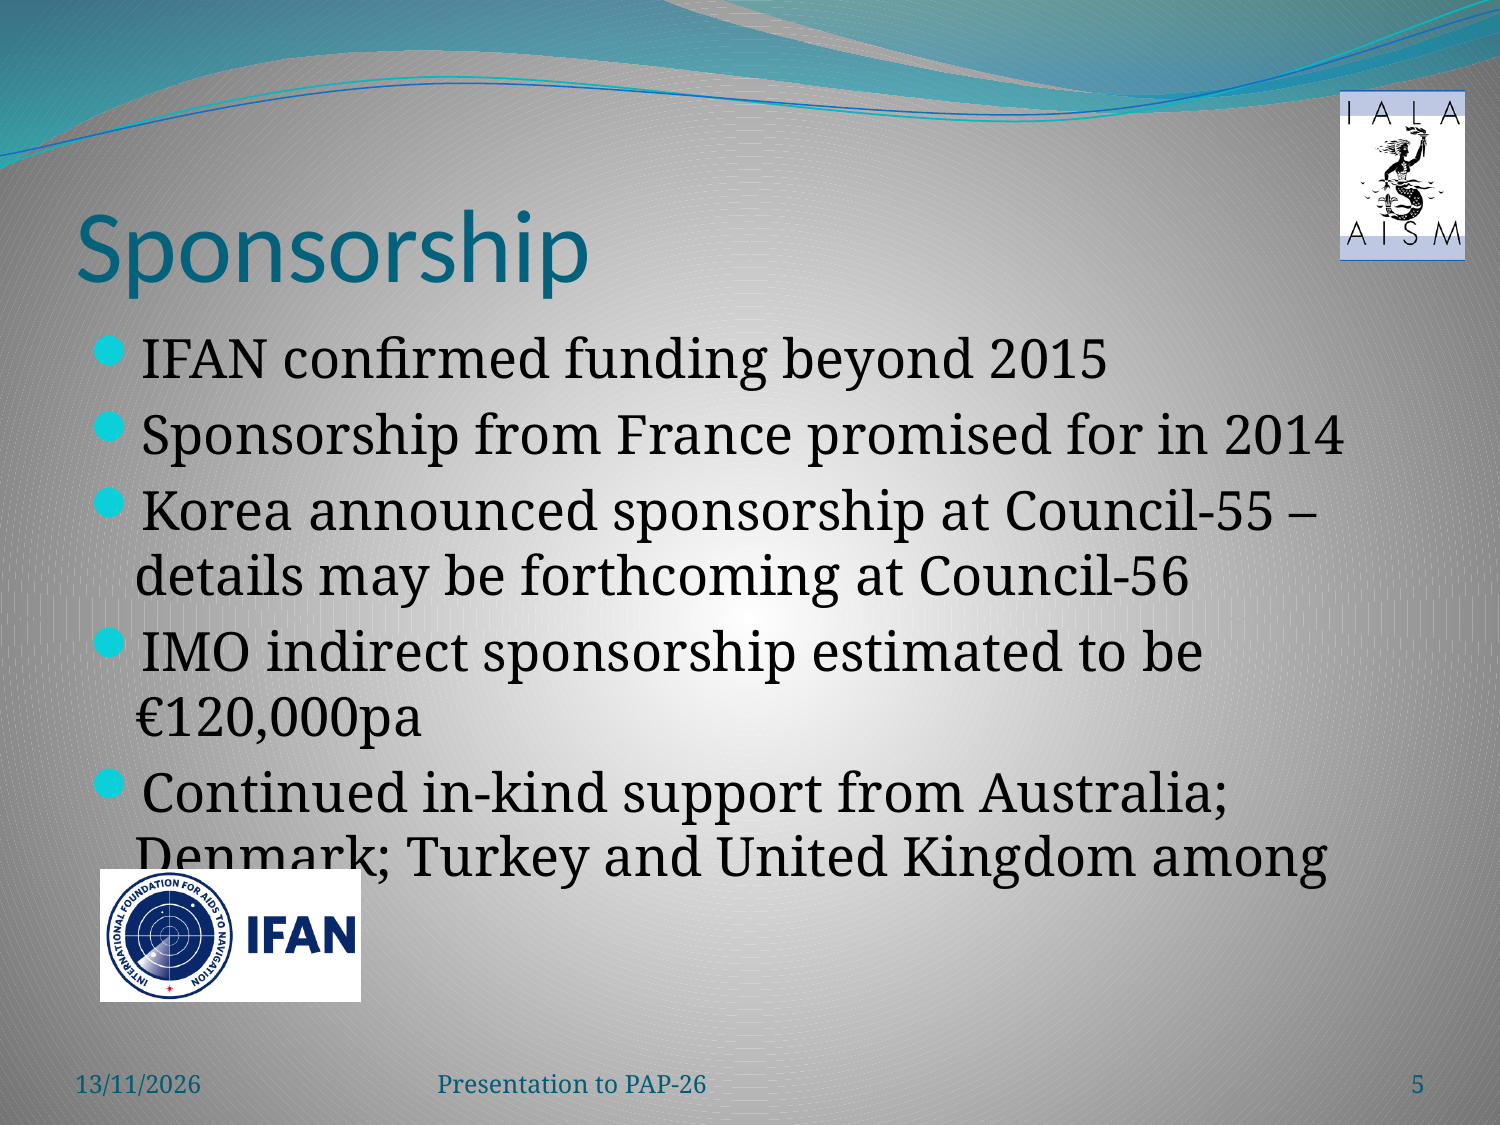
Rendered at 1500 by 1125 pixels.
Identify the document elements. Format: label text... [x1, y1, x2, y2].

picture [1340, 90, 1465, 261]
slide_number 5 [1299, 1042, 1425, 1103]
footer Presentation to PAP-26 [437, 1042, 988, 1103]
list IFAN confirmed funding beyond 2015 Sponsorship from France promised for in 2014 Korea announced sponsorship at Council-55 – details may be forthcoming at Council-56 IMO indirect sponsorship estimated to be €120,000pa Continued in-kind support from Australia; Denmark; Turkey and United Kingdom among others [75, 317, 1425, 1038]
picture [100, 869, 362, 1002]
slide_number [93, 870, 369, 1014]
title Sponsorship [75, 115, 1425, 303]
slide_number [75, 1042, 425, 1103]
